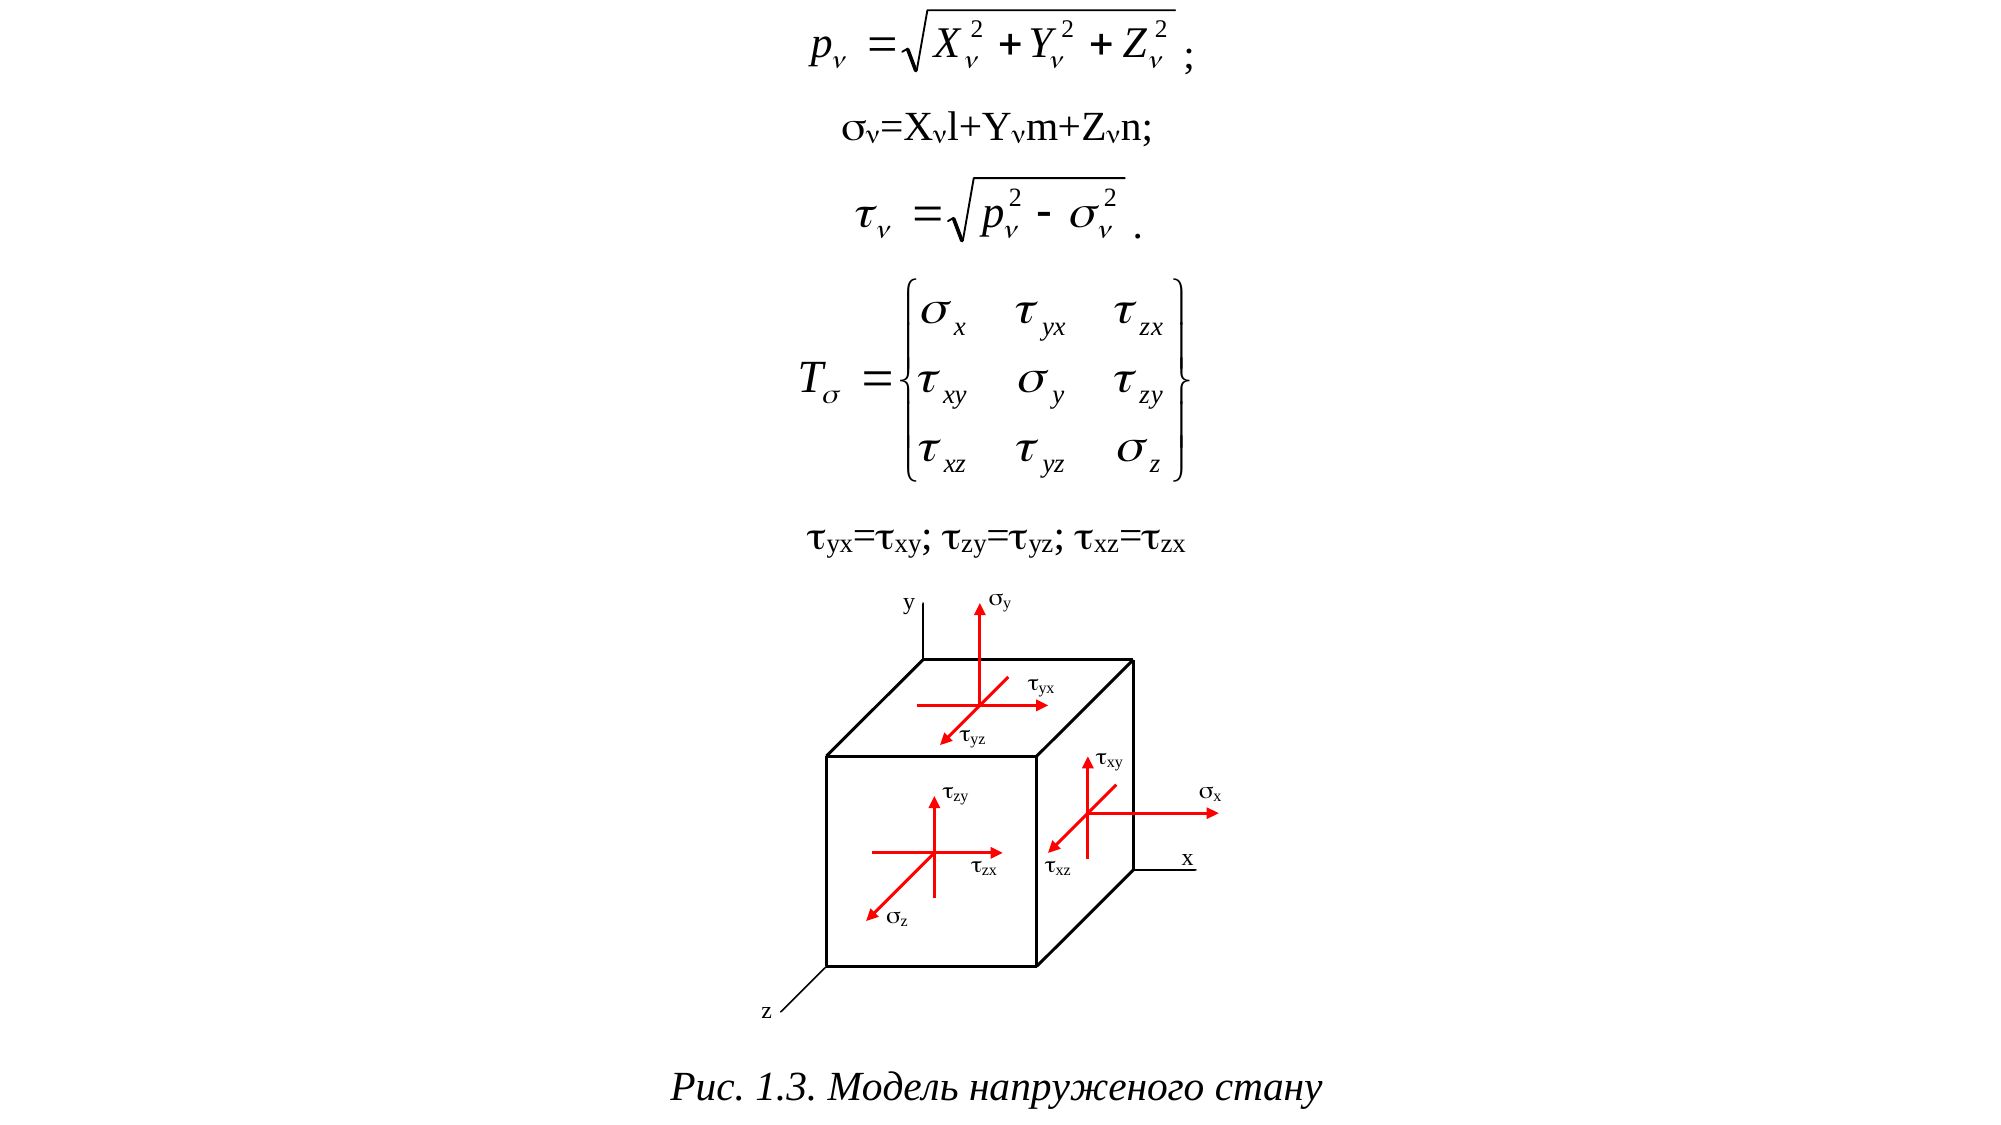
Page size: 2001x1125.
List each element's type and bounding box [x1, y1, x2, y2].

text_box [185, 0, 1808, 1125]
